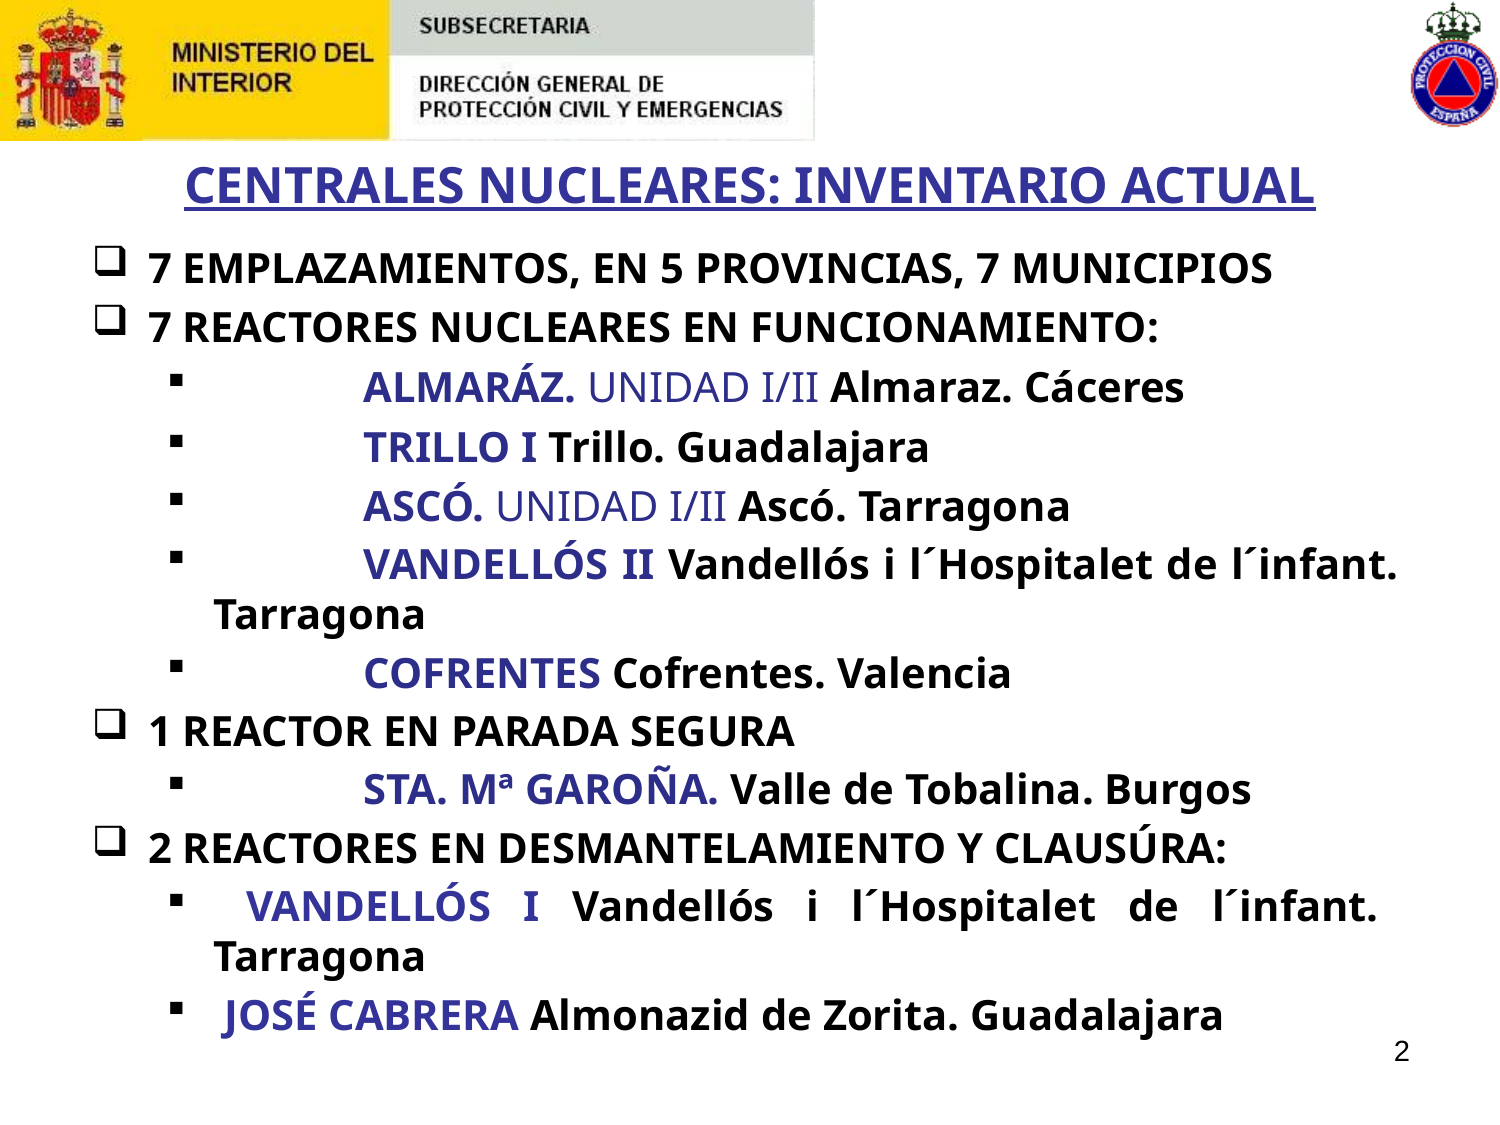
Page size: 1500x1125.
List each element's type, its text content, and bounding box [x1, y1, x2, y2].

picture [0, 0, 815, 141]
picture [1408, 0, 1500, 132]
slide_number 2 [1074, 1024, 1426, 1103]
list 7 EMPLAZAMIENTOS, EN 5 PROVINCIAS, 7 MUNICIPIOS 7 REACTORES NUCLEARES EN FUNCIONAMIENTO: ALMARÁZ. UNIDAD I/II Almaraz. Cáceres TRILLO I Trillo. Guadalajara ASCÓ. UNIDAD I/II Ascó. Tarragona VANDELLÓS II Vandellós i l´Hospitalet de l´infant. Tarragona COFRENTES Cofrentes. Valencia 1 REACTOR EN PARADA SEGURA STA. Mª GAROÑA. Valle de Tobalina. Burgos 2 REACTORES EN DESMANTELAMIENTO Y CLAUSÚRA: VANDELLÓS I Vandellós i l´Hospitalet de l´infant. Tarragona JOSÉ CABRERA Almonazid de Zorita. Guadalajara [76, 234, 1428, 1010]
title CENTRALES NUCLEARES: INVENTARIO ACTUAL [74, 44, 1426, 233]
